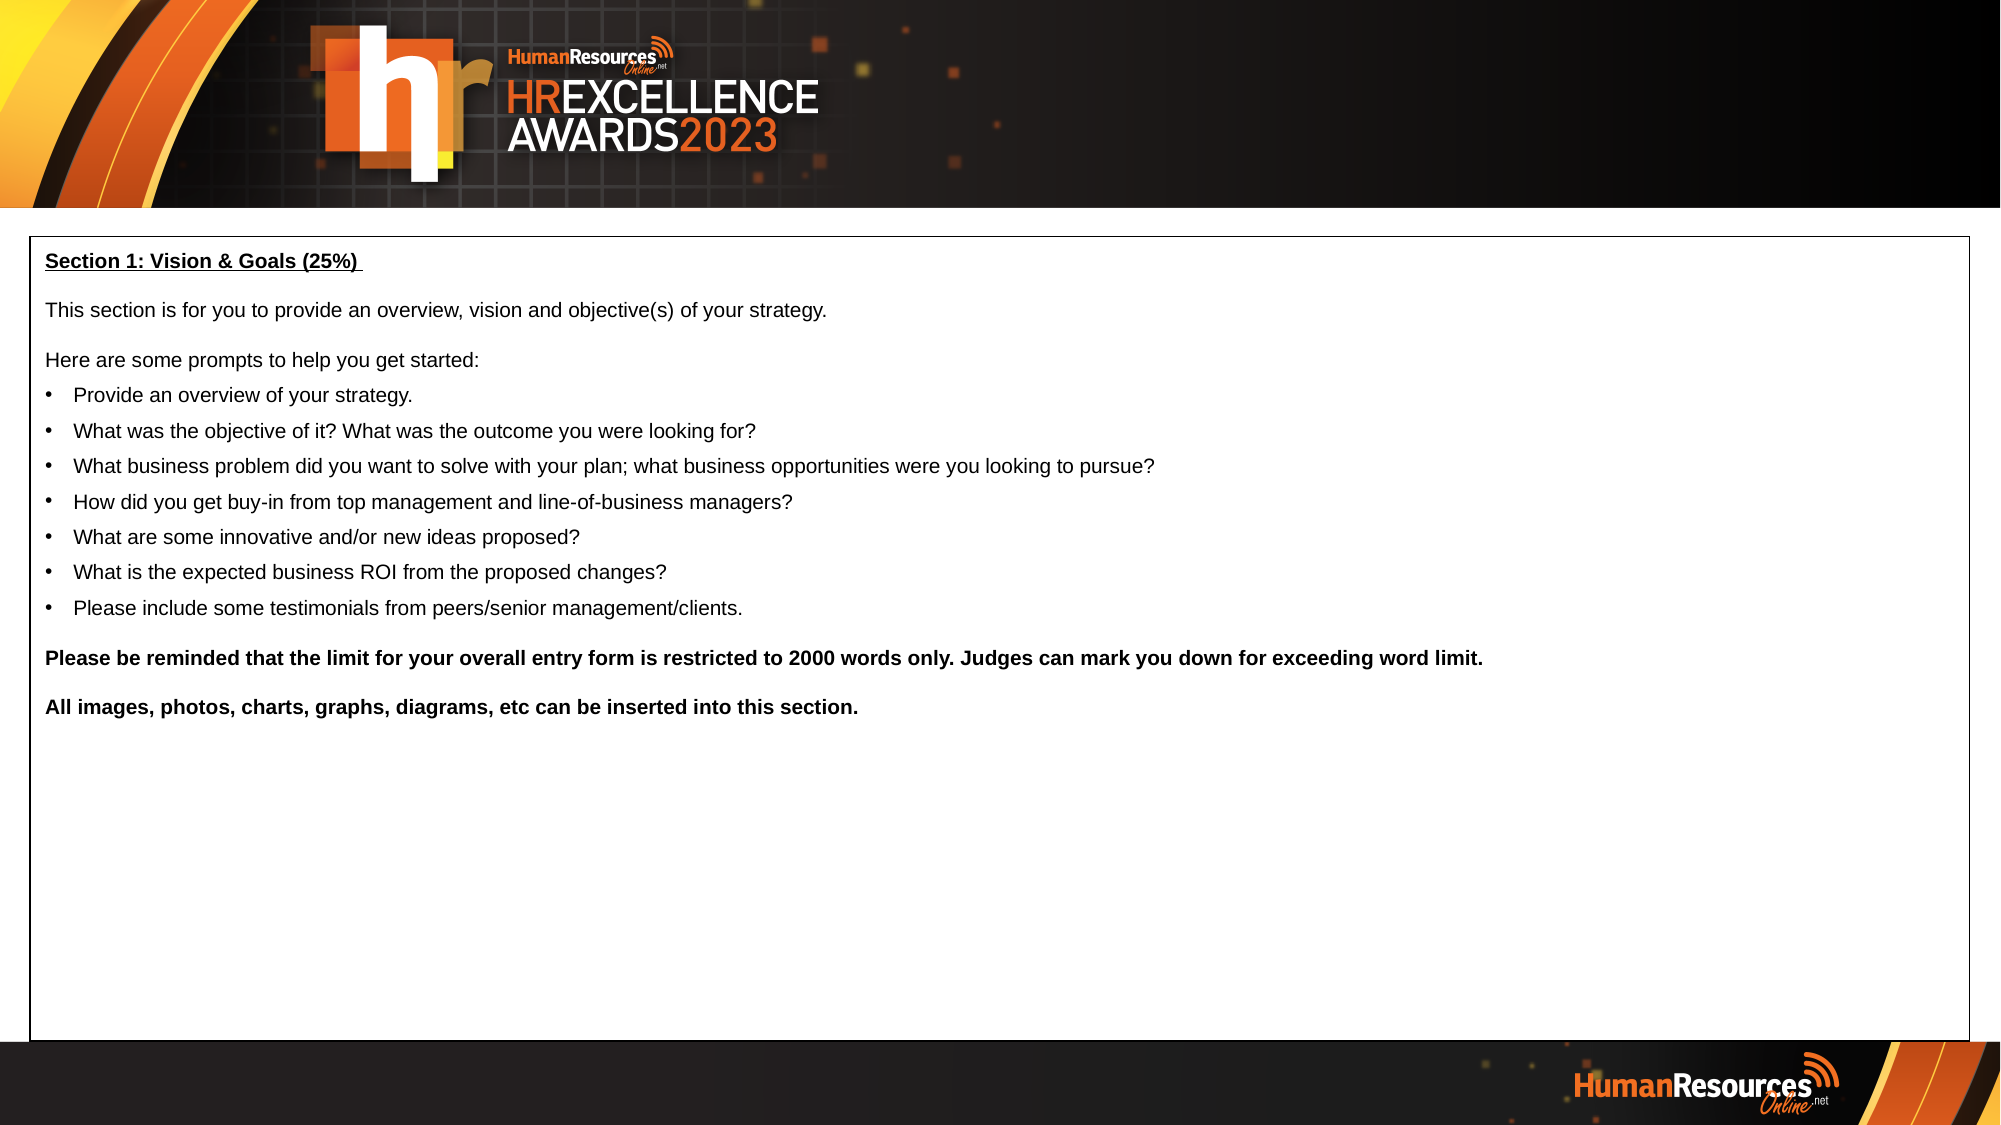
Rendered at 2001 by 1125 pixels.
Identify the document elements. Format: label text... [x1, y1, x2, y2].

picture [0, 0, 2001, 1125]
text_box Section 1: Vision & Goals (25%) This section is for you to provide an overview, vision and objective(s) of your strategy. Here are some prompts to help you get started: Provide an overview of your strategy. What was the objective of it? What was the outcome you were looking for? What business problem did you want to solve with your plan; what business opportunities were you looking to pursue? How did you get buy-in from top management and line-of-business managers? What are some innovative and/or new ideas proposed? What is the expected business ROI from the proposed changes? Please include some testimonials from peers/senior management/clients. Please be reminded that the limit for your overall entry form is restricted to 2000 words only. Judges can mark you down for exceeding word limit. All images, photos, charts, graphs, diagrams, etc can be inserted into this section. [30, 236, 1970, 1042]
